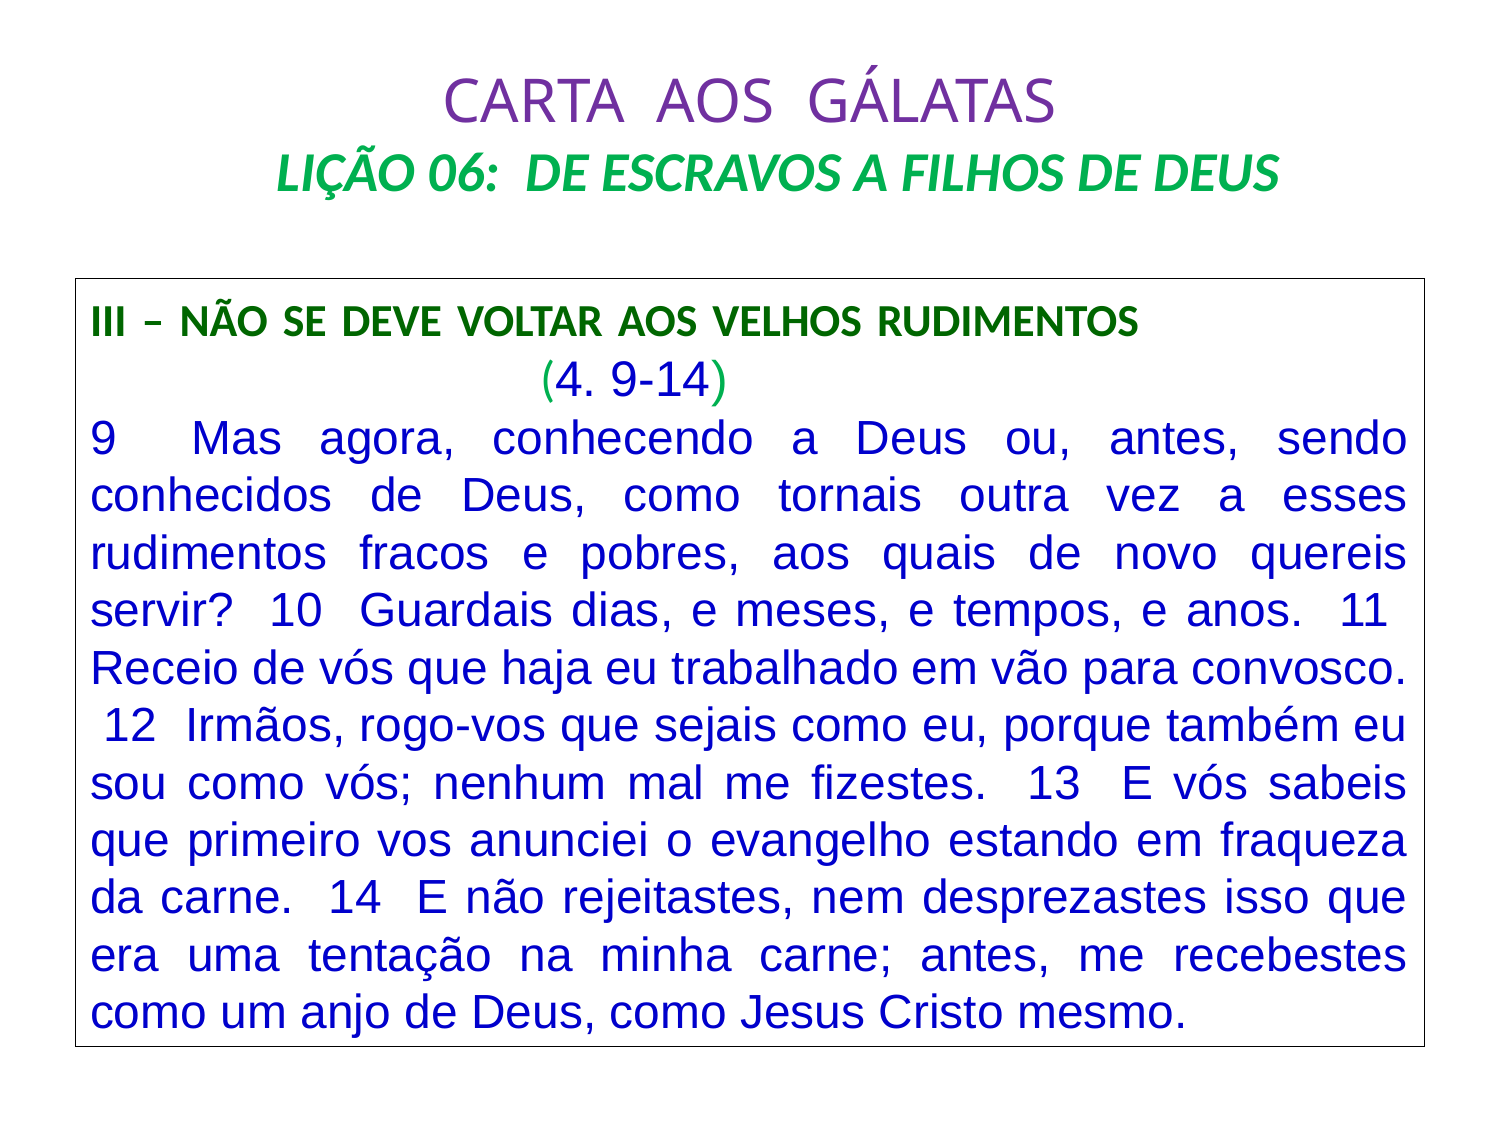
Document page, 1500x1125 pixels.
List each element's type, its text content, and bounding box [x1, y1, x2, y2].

list III – NÃO SE DEVE VOLTAR AOS VELHOS RUDIMENTOS (4. 9-14) 9 Mas agora, conhecendo a Deus ou, antes, sendo conhecidos de Deus, como tornais outra vez a esses rudimentos fracos e pobres, aos quais de novo quereis servir? 10 Guardais dias, e meses, e tempos, e anos. 11 Receio de vós que haja eu trabalhado em vão para convosco. 12 Irmãos, rogo-vos que sejais como eu, porque também eu sou como vós; nenhum mal me fizestes. 13 E vós sabeis que primeiro vos anunciei o evangelho estando em fraqueza da carne. 14 E não rejeitastes, nem desprezastes isso que era uma tentação na minha carne; antes, me recebestes como um anjo de Deus, como Jesus Cristo mesmo. [75, 278, 1425, 1047]
title CARTA AOS GÁLATAS LIÇÃO 06: DE ESCRAVOS A FILHOS DE DEUS [75, 45, 1425, 220]
